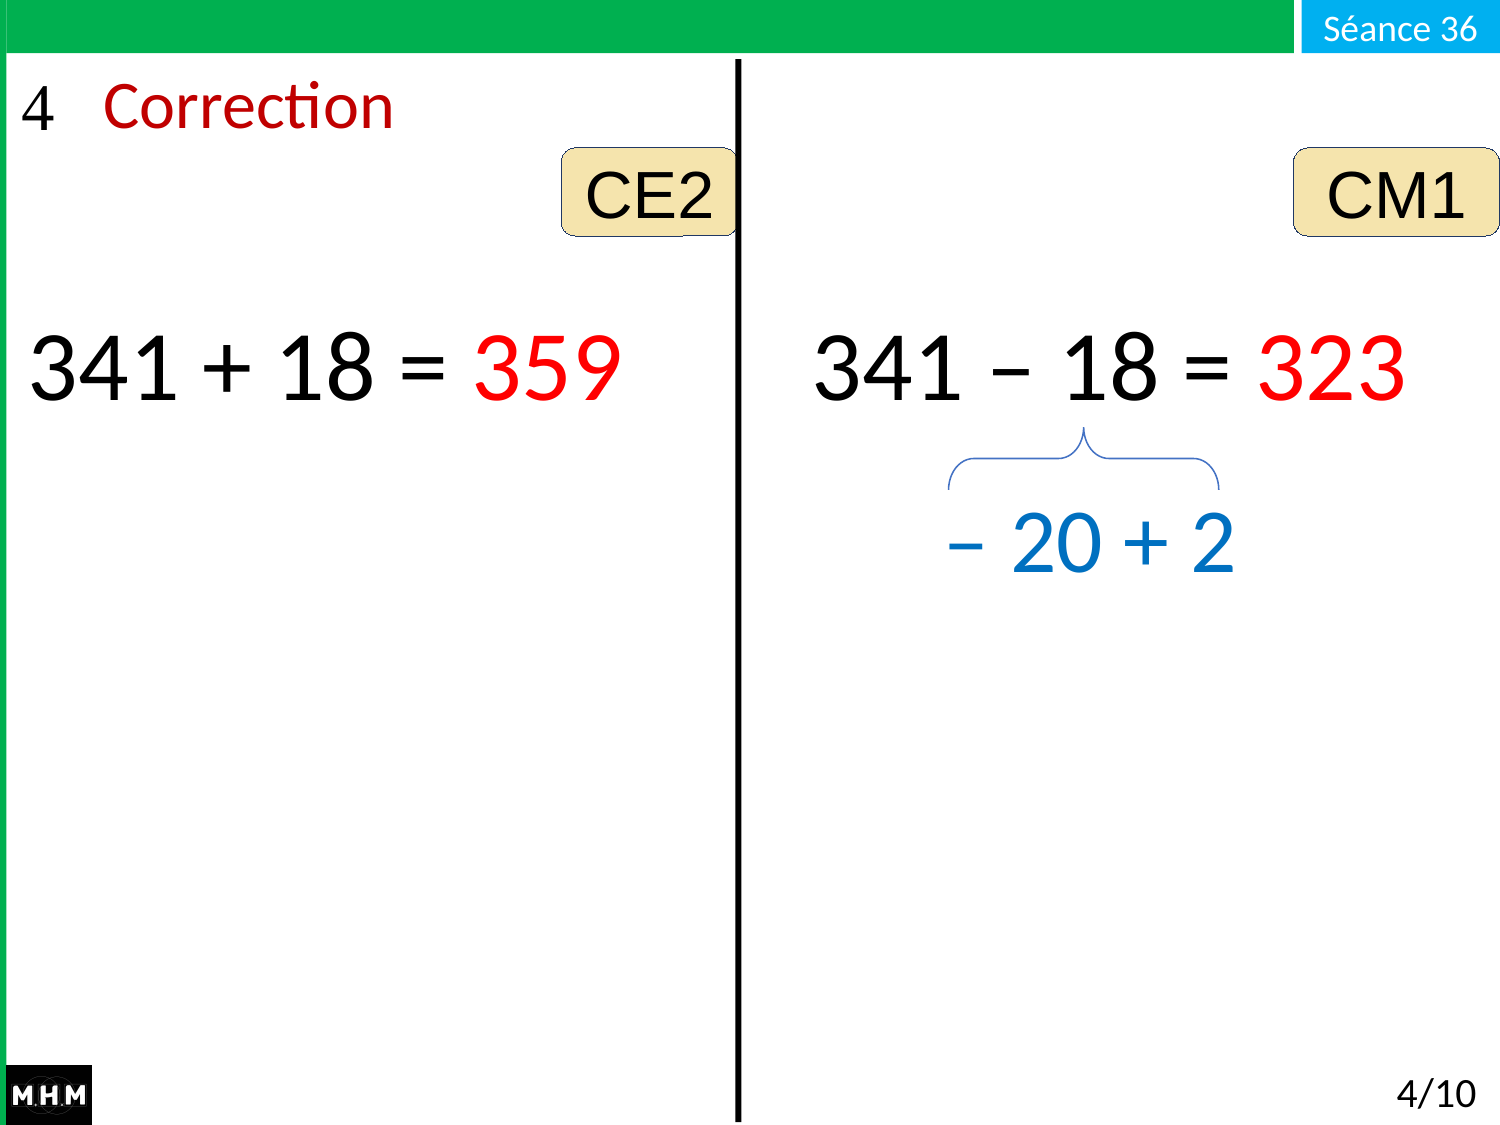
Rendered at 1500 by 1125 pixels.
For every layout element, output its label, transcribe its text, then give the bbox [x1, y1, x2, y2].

text_box CE2 [561, 147, 738, 237]
text_box Correction [88, 62, 632, 152]
text_box CM1 [1293, 147, 1500, 237]
text_box 341 + 18 = 359 [13, 292, 725, 428]
list 4/10 [1373, 1064, 1500, 1125]
picture [6, 1065, 92, 1125]
text_box – 20 + 2 [929, 473, 1309, 598]
text_box [947, 428, 1220, 490]
text_box 341 – 18 = 323 [797, 292, 1498, 428]
